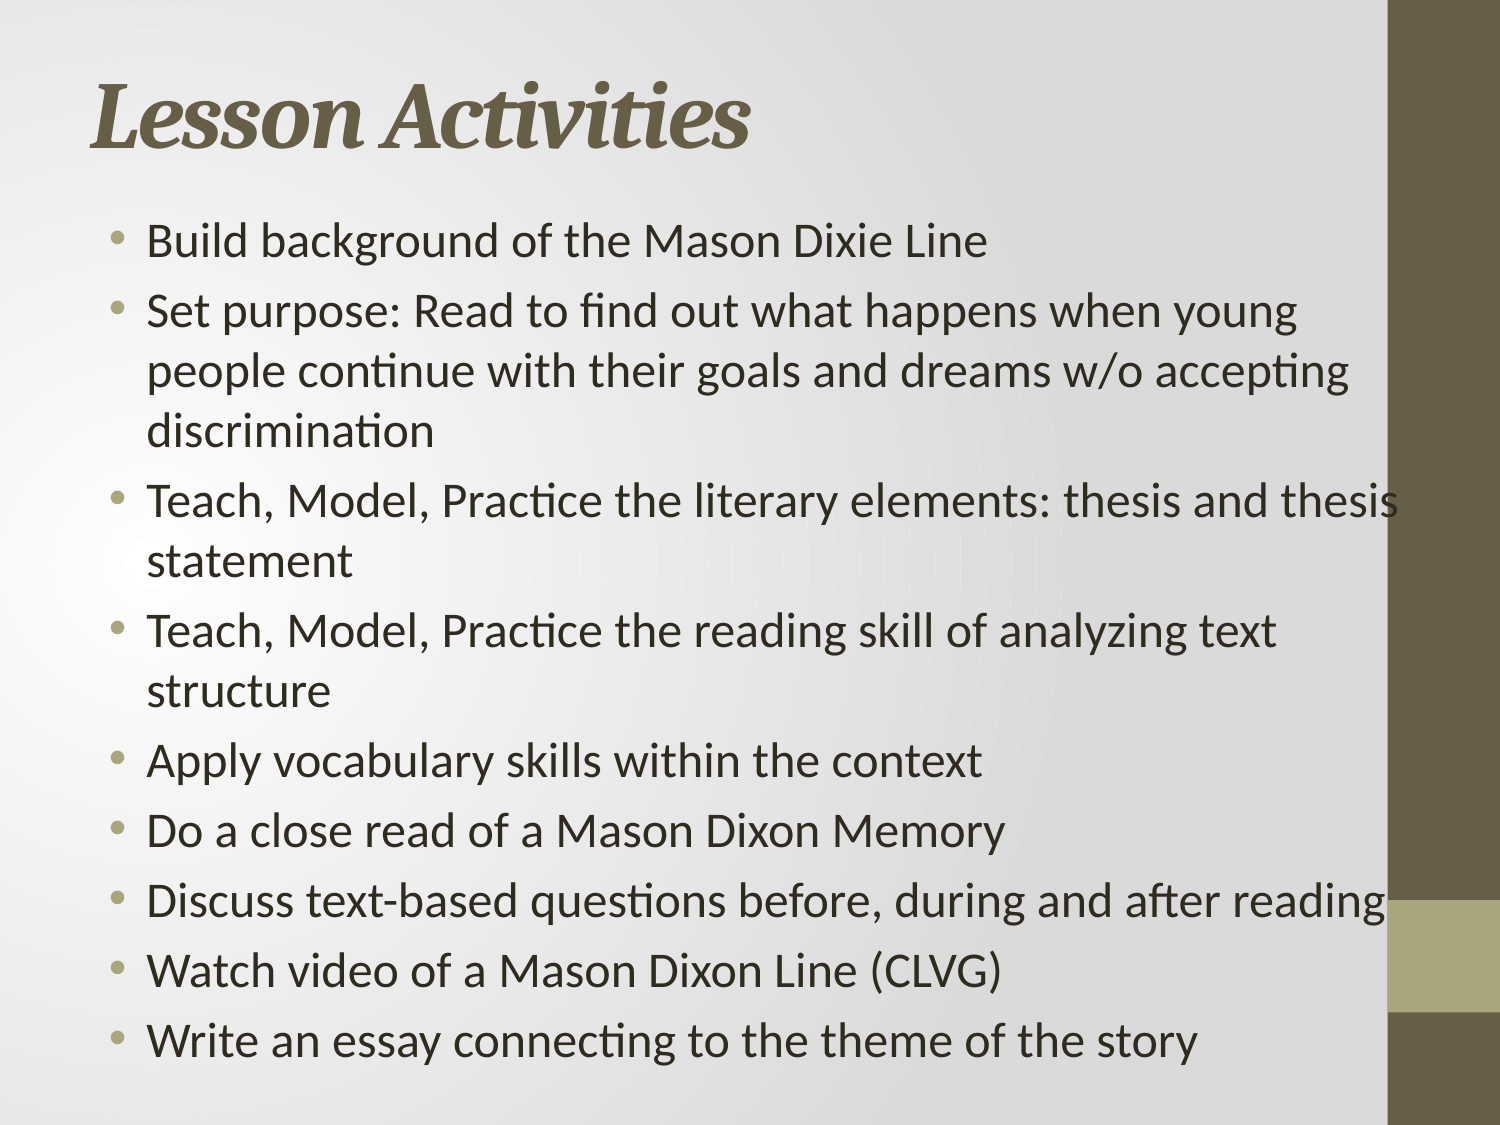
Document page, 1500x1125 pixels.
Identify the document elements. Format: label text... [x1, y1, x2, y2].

list Build background of the Mason Dixie Line Set purpose: Read to find out what happens when young people continue with their goals and dreams w/o accepting discrimination Teach, Model, Practice the literary elements: thesis and thesis statement Teach, Model, Practice the reading skill of analyzing text structure Apply vocabulary skills within the context Do a close read of a Mason Dixon Memory Discuss text-based questions before, during and after reading Watch video of a Mason Dixon Line (CLVG) Write an essay connecting to the theme of the story [75, 200, 1425, 1075]
title Lesson Activities [75, 45, 1425, 175]
